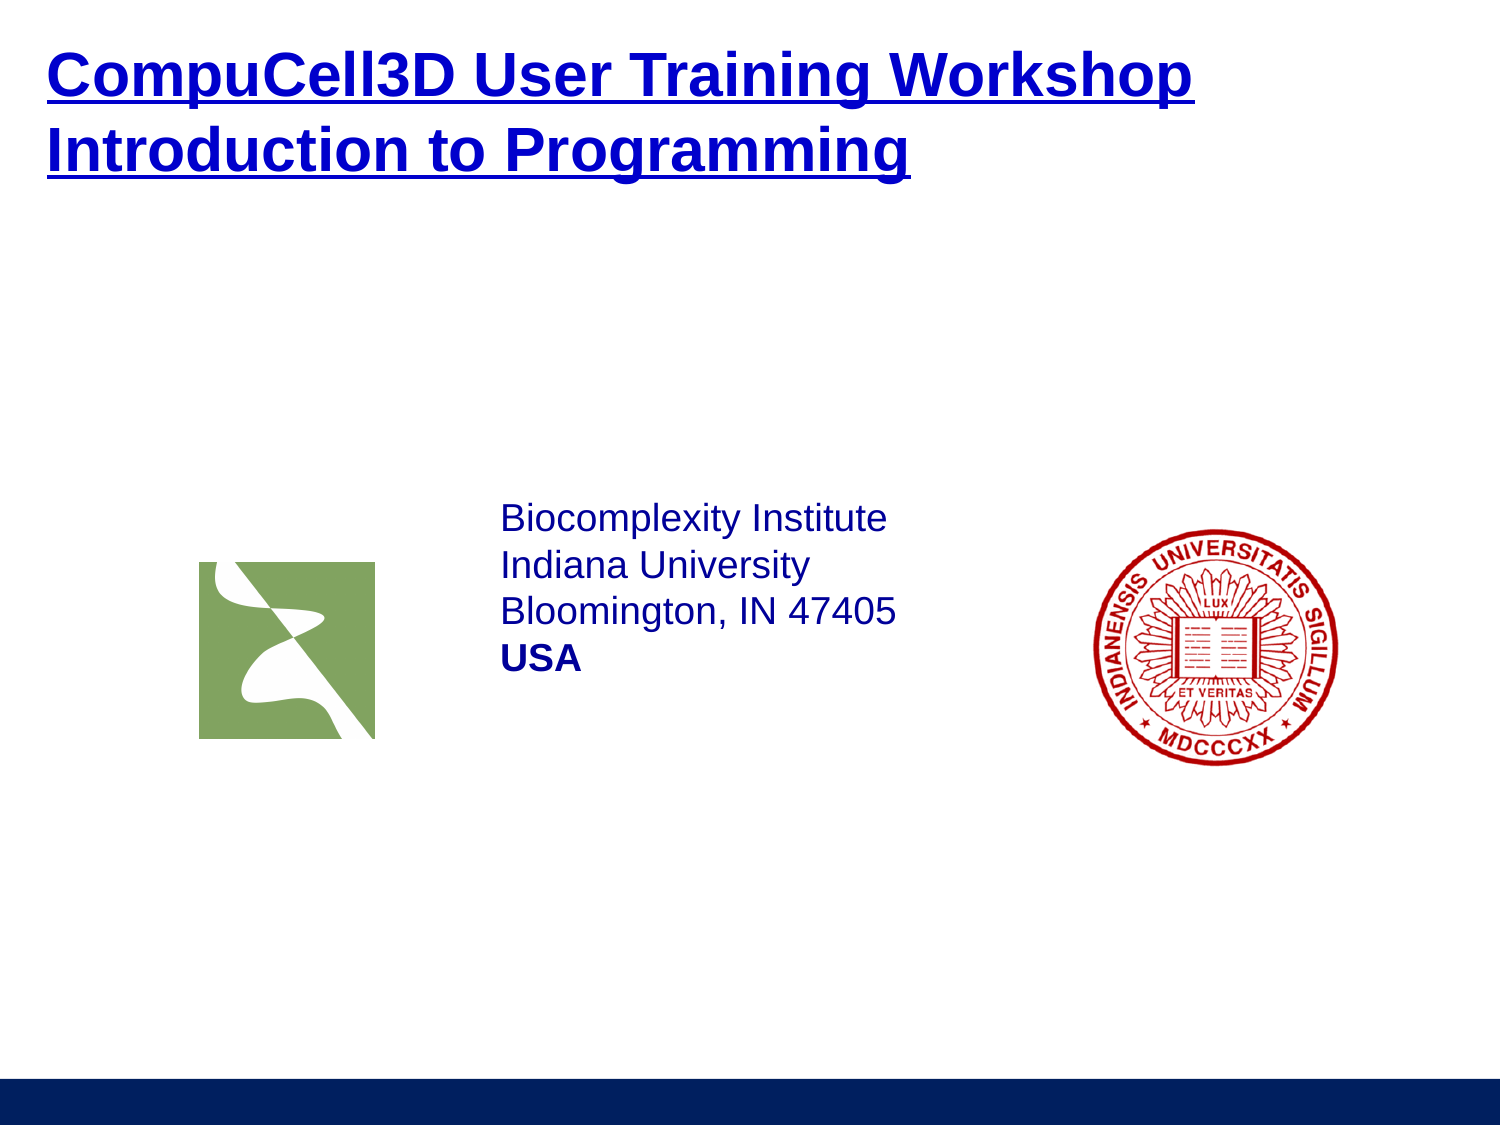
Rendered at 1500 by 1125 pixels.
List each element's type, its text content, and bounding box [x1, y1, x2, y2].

subtitle Biocomplexity Institute Indiana University Bloomington, IN 47405 USA [500, 492, 963, 797]
picture [198, 562, 376, 739]
title CompuCell3D User Training Workshop Introduction to Programming [46, 34, 1454, 186]
picture [1066, 503, 1366, 793]
